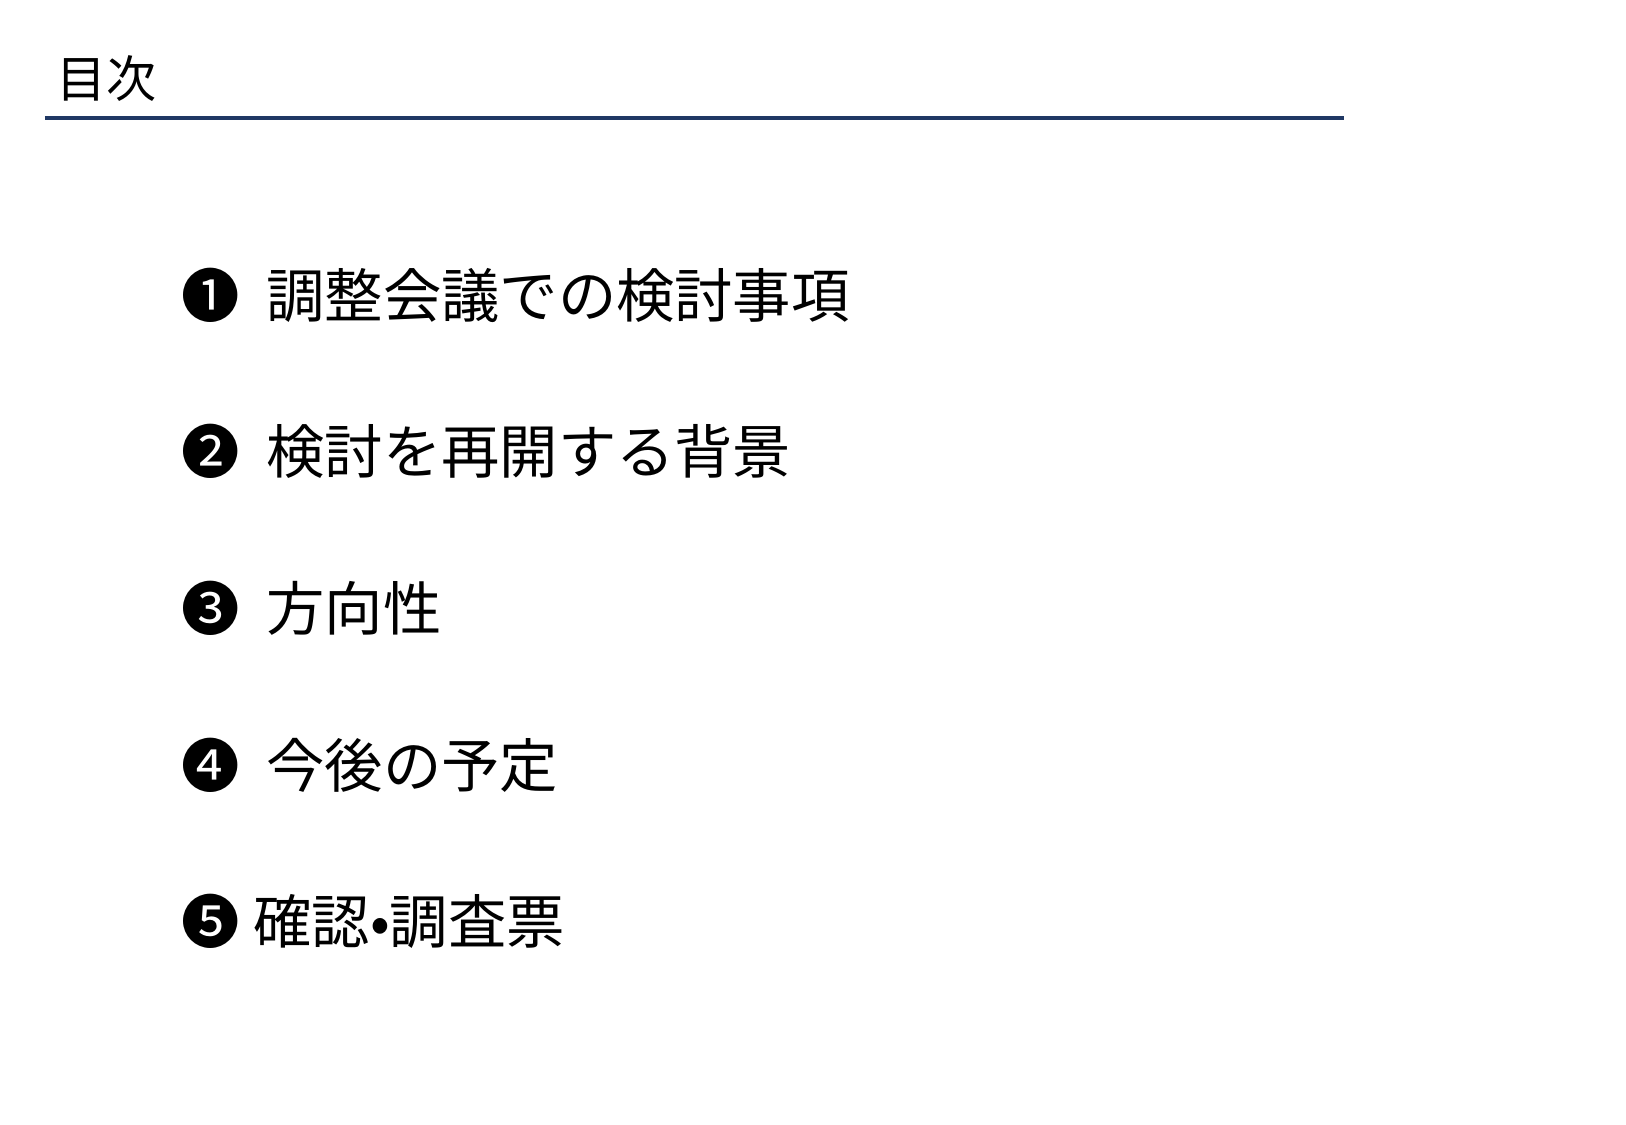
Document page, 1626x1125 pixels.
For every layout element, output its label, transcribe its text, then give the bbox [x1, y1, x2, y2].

list ❶ 調整会議での検討事項 ❷ 検討を再開する背景 ❸ 方向性 ❹ 今後の予定 ➎確認・調査票 [166, 181, 1344, 1029]
title 目次 [44, 32, 1344, 116]
